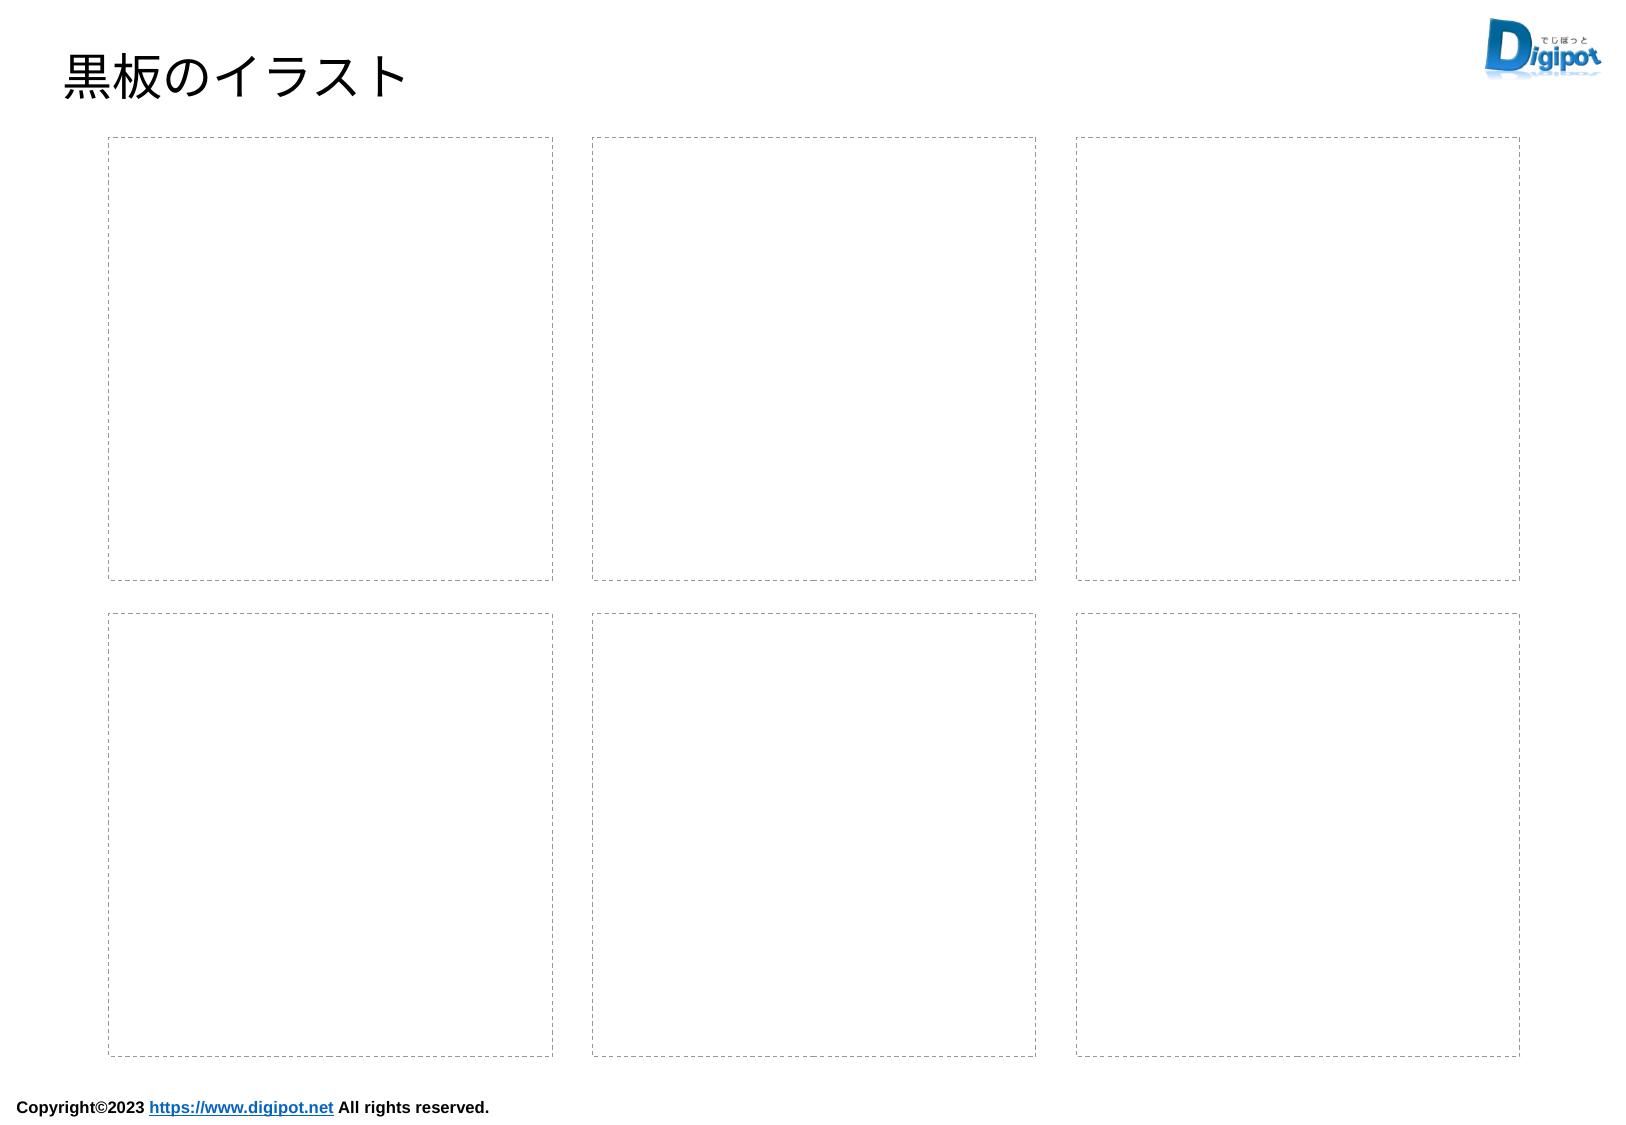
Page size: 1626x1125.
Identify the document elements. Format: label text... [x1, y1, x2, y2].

text_box 黒板のイラスト [47, 38, 427, 113]
picture [1485, 18, 1602, 82]
